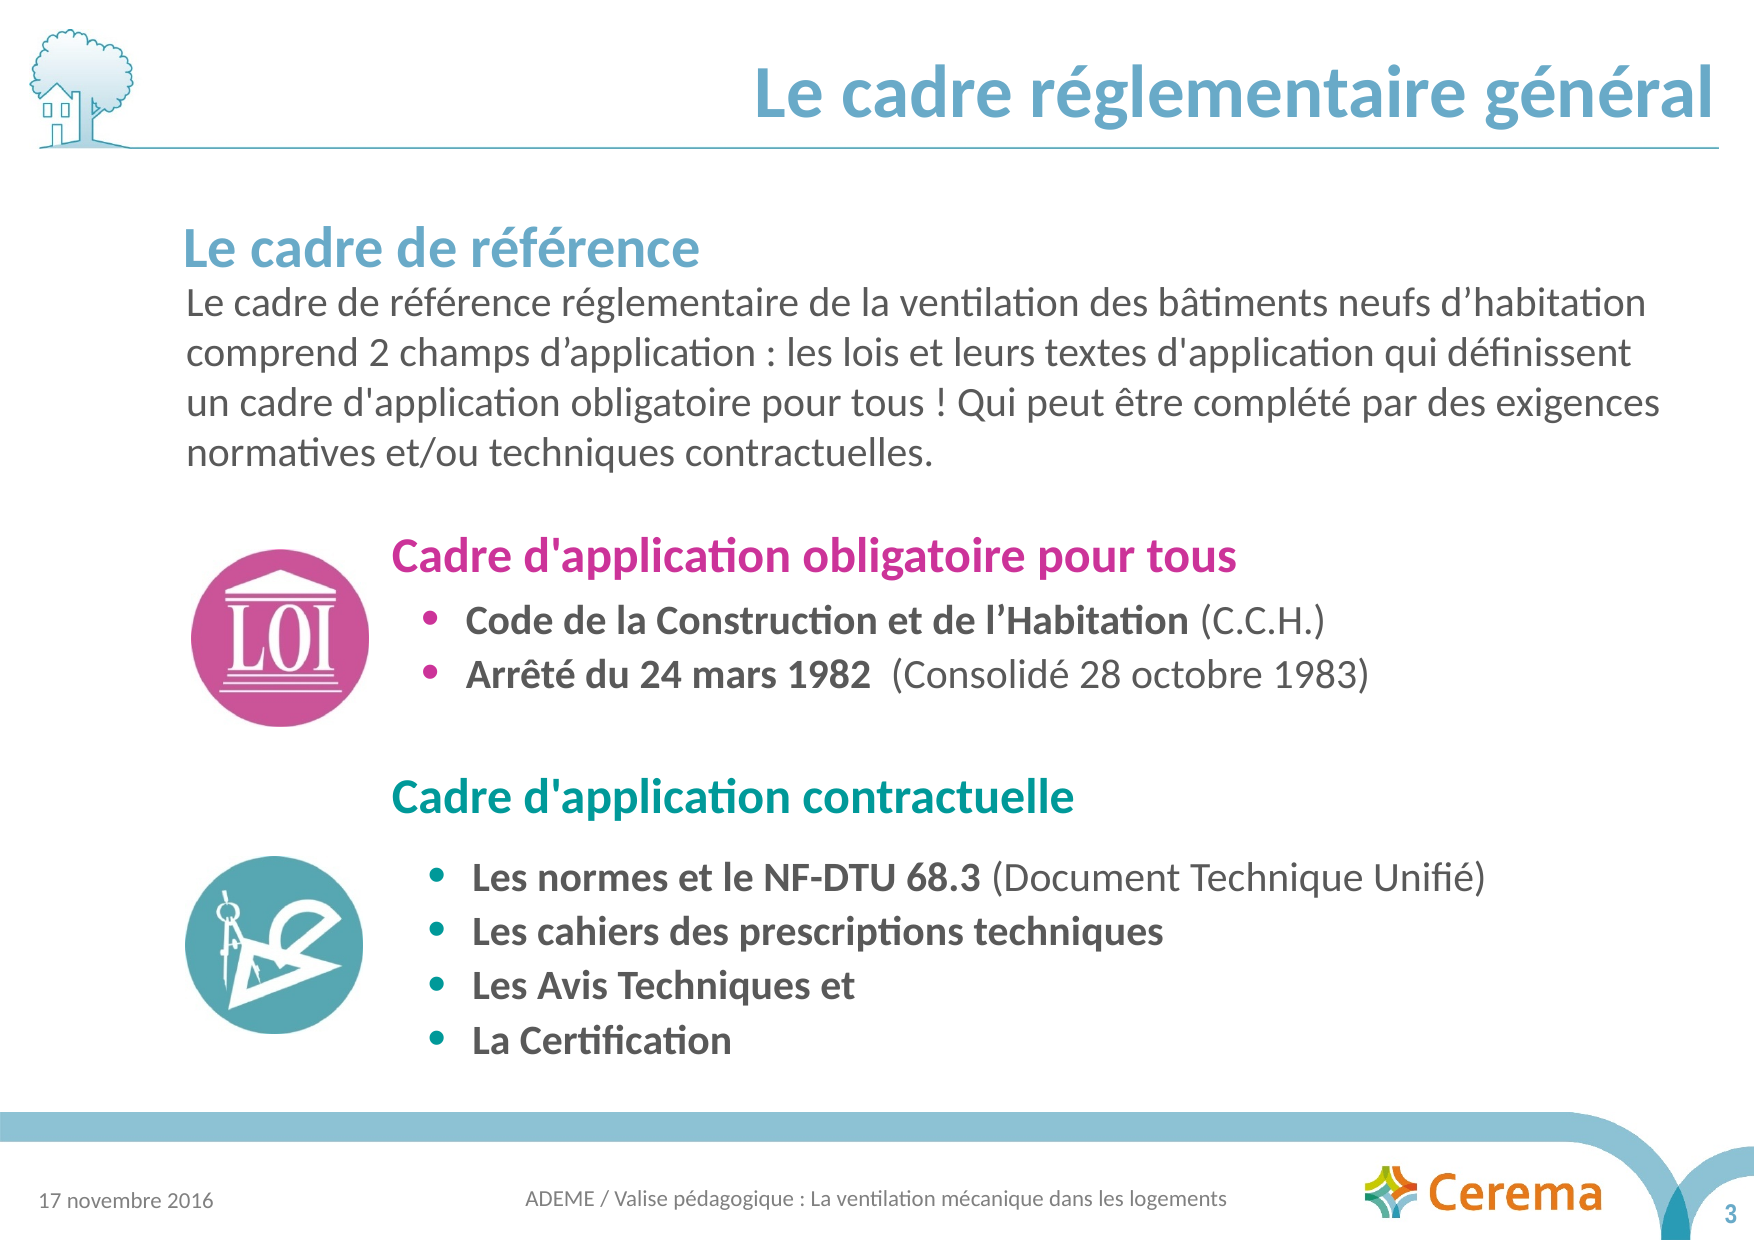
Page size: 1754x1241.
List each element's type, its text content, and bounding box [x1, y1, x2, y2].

text_box Code de la Construction et de l’Habitation (C.C.H.) Arrêté du 24 mars 1982 (Consolidé 28 octobre 1983) [406, 585, 1688, 705]
picture [0, 1112, 1754, 1240]
picture [185, 855, 363, 1034]
text_box Les normes et le NF-DTU 68.3 (Document Technique Unifié) Les cahiers des prescriptions techniques Les Avis Techniques et La Certification [412, 842, 1694, 1070]
text_box Le cadre réglementaire général [265, 35, 1731, 136]
picture [191, 549, 369, 728]
text_box Cadre d'application contractuelle [377, 756, 1647, 820]
picture [29, 29, 1719, 149]
text_box Le cadre de référence réglementaire de la ventilation des bâtiments neufs d’habitation comprend 2 champs d’application : les lois et leurs textes d'application qui définissent un cadre d'application obligatoire pour tous ! Qui peut être complété par des exigences normatives et/ou techniques contractuelles. [171, 267, 1692, 483]
text_box Cadre d'application obligatoire pour tous [377, 514, 1647, 589]
text_box Le cadre de référence [168, 194, 1398, 287]
